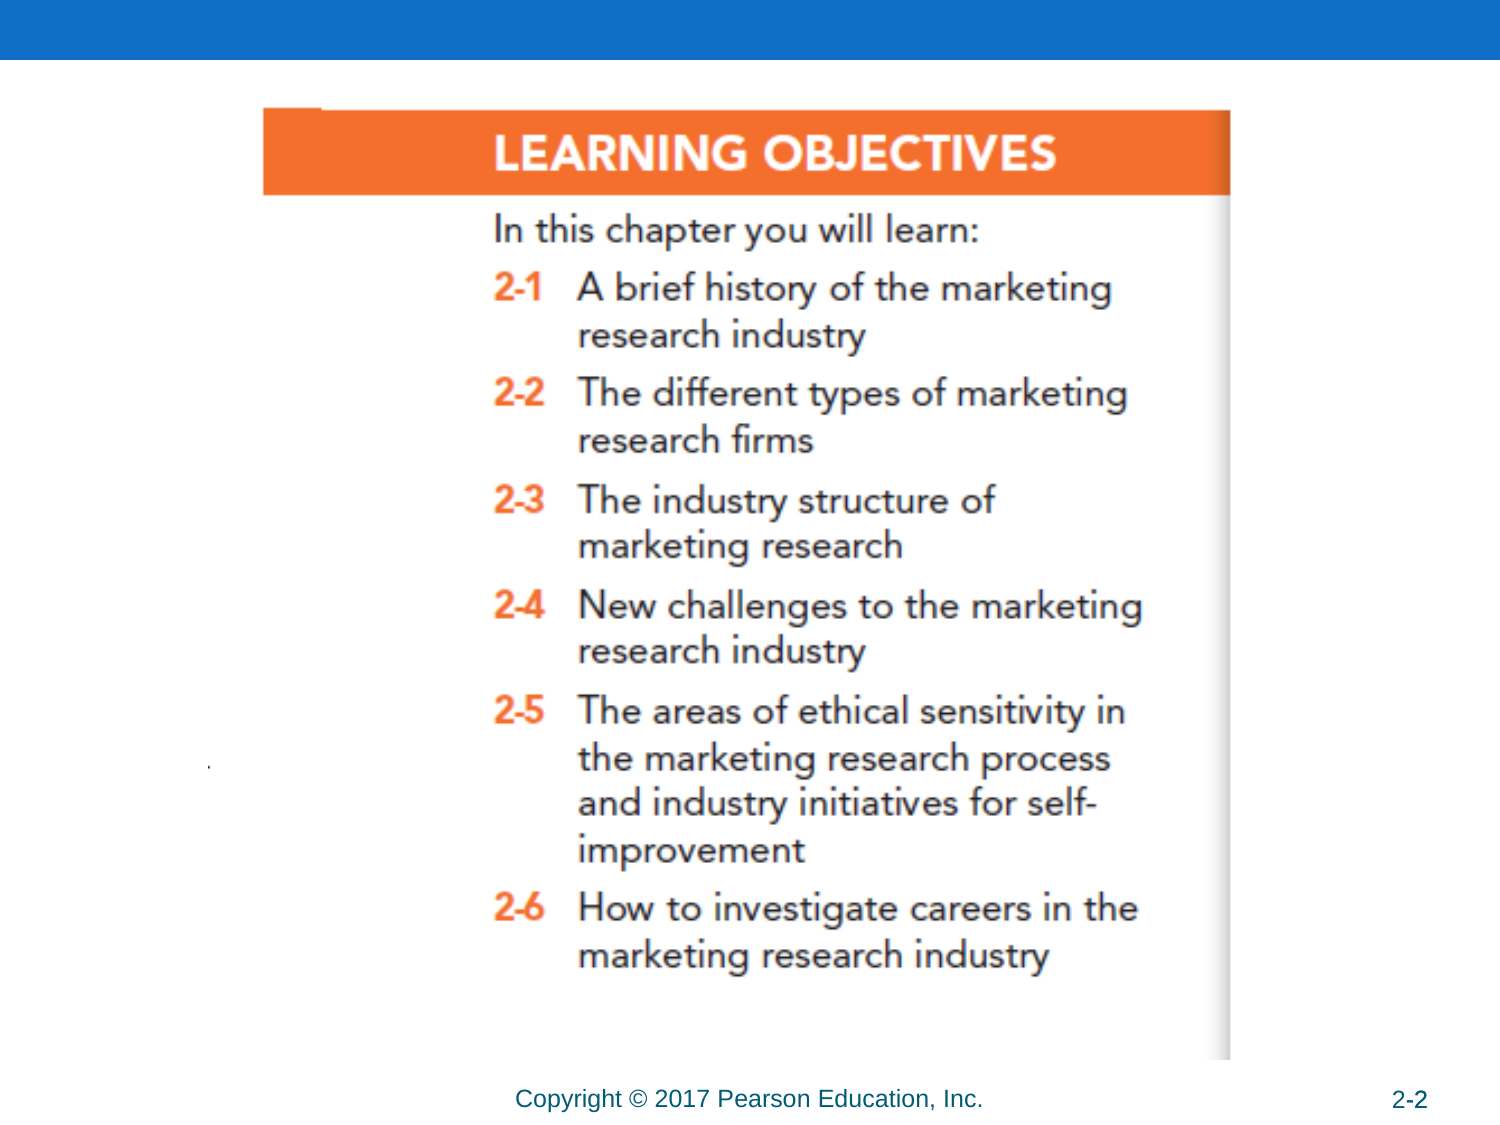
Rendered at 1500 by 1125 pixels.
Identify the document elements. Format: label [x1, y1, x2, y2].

picture [208, 66, 1279, 1060]
picture [641, 1100, 647, 1107]
